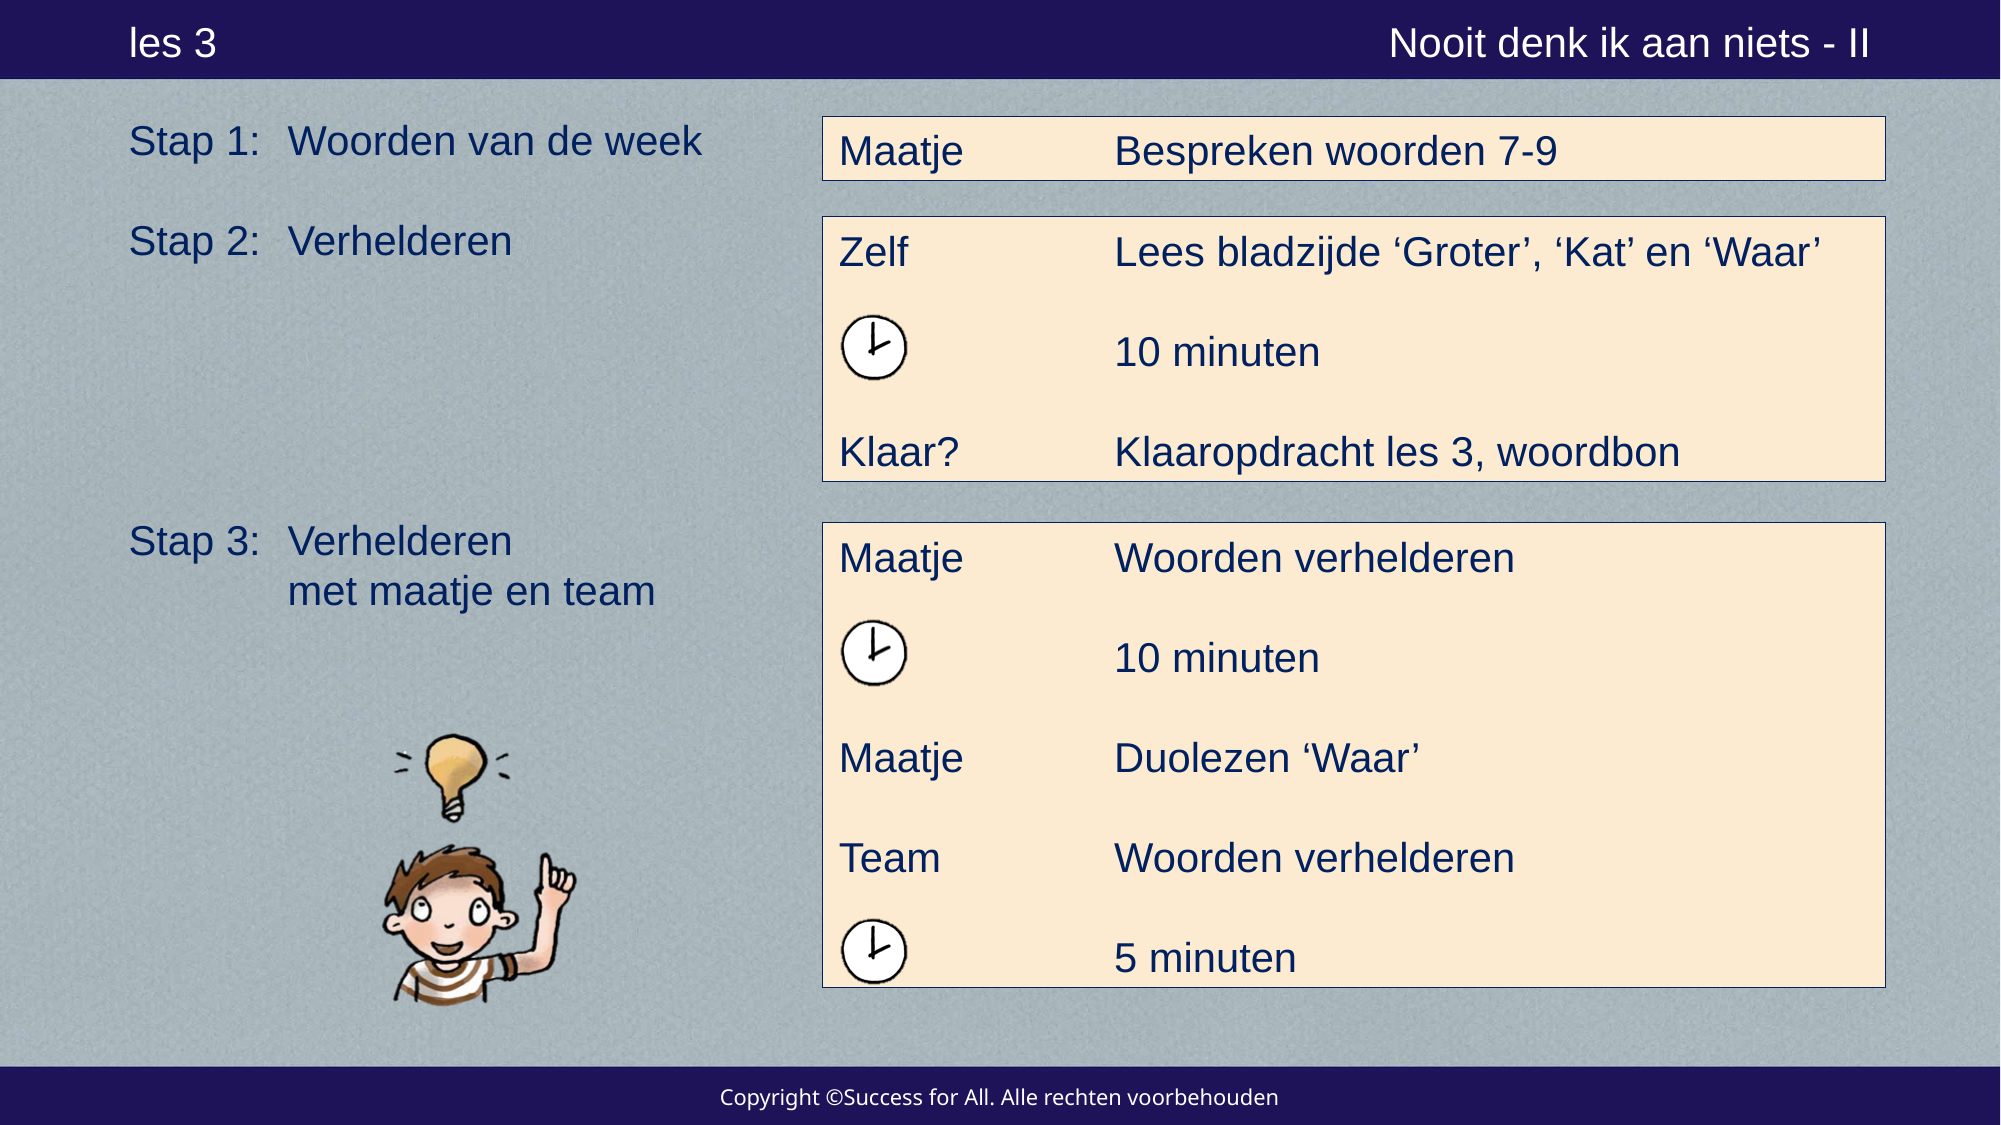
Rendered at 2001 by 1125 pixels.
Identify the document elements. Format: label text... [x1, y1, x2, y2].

picture [0, 0, 2001, 1125]
text_box Maatje Bespreken woorden 7-9 [822, 116, 1886, 181]
text_box Zelf Lees bladzijde ‘Groter’, ‘Kat’ en ‘Waar’ 10 minuten Klaar? Klaaropdracht les 3, woordbon [822, 216, 1886, 482]
text_box Stap 1: Woorden van de week Stap 2: Verhelderen Stap 3: Verhelderen met maatje en team [114, 106, 907, 672]
text_box Nooit denk ik aan niets - II [999, 8, 1886, 73]
text_box Maatje Woorden verhelderen 10 minuten Maatje Duolezen ‘Waar’ Team Woorden verhelderen 5 minuten [822, 522, 1886, 988]
text_box les 3 [114, 8, 354, 73]
text_box Copyright ©Success for All. Alle rechten voorbehouden [0, 1076, 2000, 1125]
